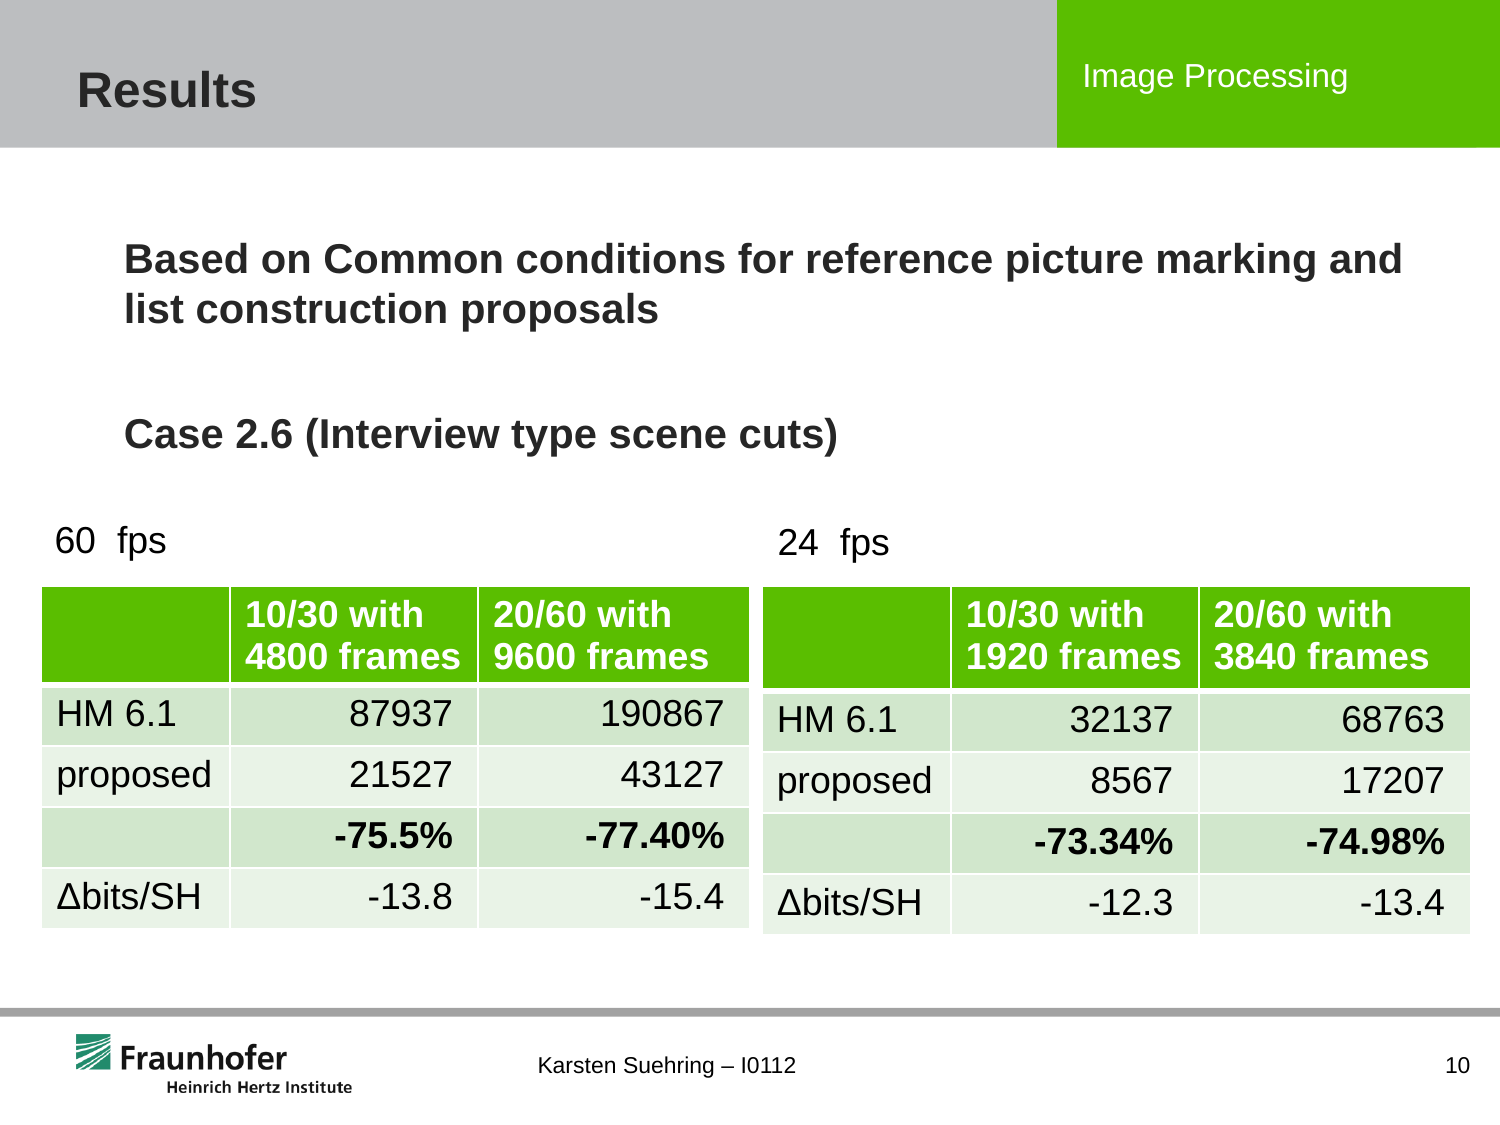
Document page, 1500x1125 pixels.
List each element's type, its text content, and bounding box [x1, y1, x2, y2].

title Results [76, 58, 1022, 118]
picture [76, 1034, 352, 1093]
table_cell -74.98% [1200, 814, 1470, 873]
table_cell -73.34% [952, 814, 1198, 873]
table_header 10/30 with 4800 frames [231, 587, 477, 682]
table_header 20/60 with 9600 frames [479, 587, 749, 682]
table_cell -75.5% [231, 808, 477, 867]
table_cell -77.40% [479, 808, 749, 867]
table_cell [763, 814, 950, 873]
table_cell [42, 808, 229, 867]
table_cell 32137 [952, 694, 1198, 751]
table_cell Δbits/SH [42, 869, 229, 928]
table_cell 8567 [952, 753, 1198, 812]
table_cell 190867 [479, 688, 749, 745]
table_cell -12.3 [952, 875, 1198, 934]
table_cell -15.4 [479, 869, 749, 928]
table_cell 21527 [231, 747, 477, 806]
table_cell HM 6.1 [42, 688, 229, 745]
table_cell proposed [763, 753, 950, 812]
table_cell 43127 [479, 747, 749, 806]
table_cell -13.4 [1200, 875, 1470, 934]
table_header 20/60 with 3840 frames [1200, 587, 1470, 688]
table_cell 68763 [1200, 694, 1470, 751]
text_box 60 fps [39, 508, 183, 569]
table_cell HM 6.1 [763, 694, 950, 751]
table_header [763, 587, 950, 688]
text_box 24 fps [762, 510, 905, 571]
footer Karsten Suehring – I0112 [442, 1034, 1008, 1094]
table_cell 17207 [1200, 753, 1470, 812]
table_cell -13.8 [231, 869, 477, 928]
table_header 10/30 with 1920 frames [952, 587, 1198, 688]
slide_number 10 [1394, 1034, 1471, 1094]
list Based on Common conditions for reference picture marking and list construction proposals Case 2.6 (Interview type scene cuts) [76, 231, 1471, 973]
table_cell 87937 [231, 688, 477, 745]
table_cell proposed [42, 747, 229, 806]
table_header [42, 587, 229, 682]
table_cell Δbits/SH [763, 875, 950, 934]
